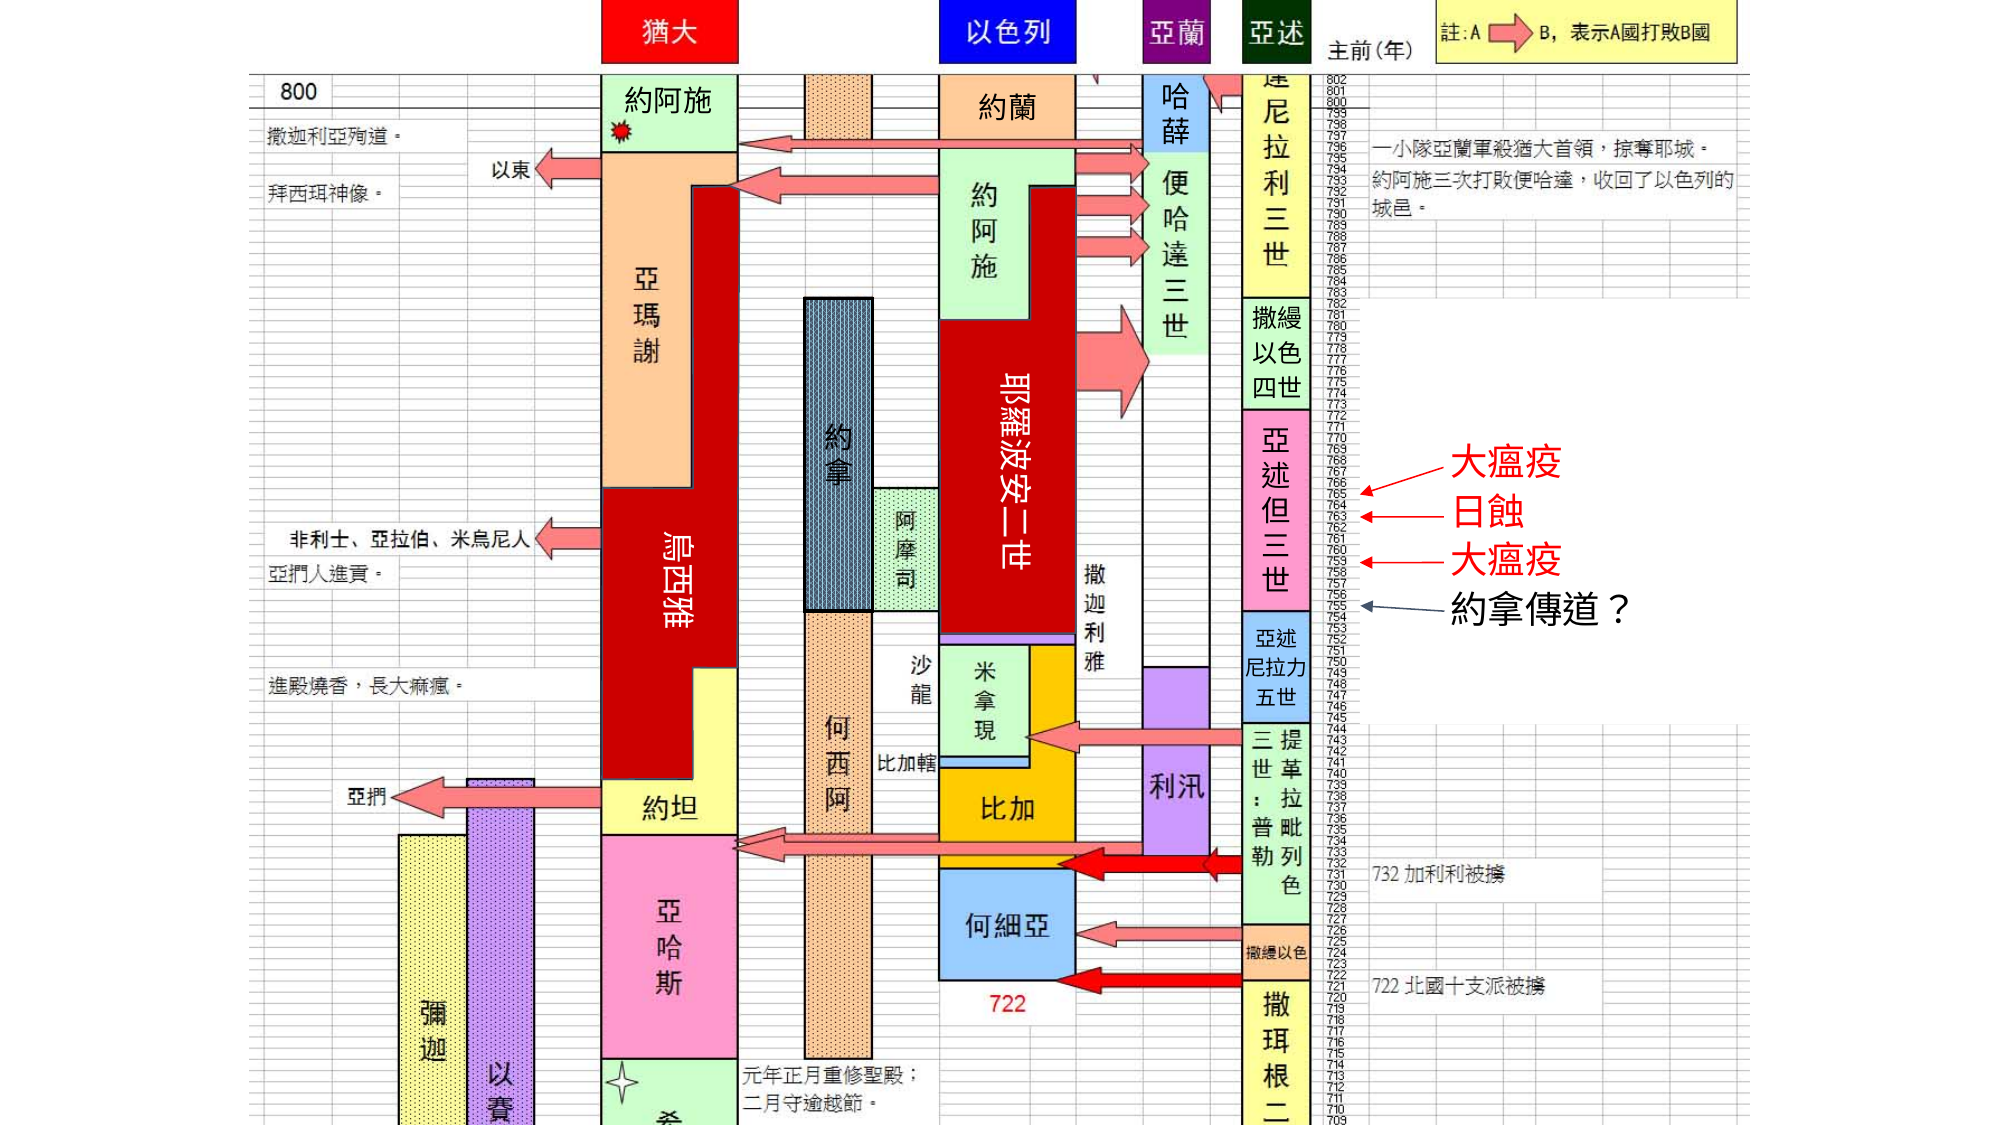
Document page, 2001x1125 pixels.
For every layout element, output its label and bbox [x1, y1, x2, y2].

picture [249, 0, 1750, 1125]
